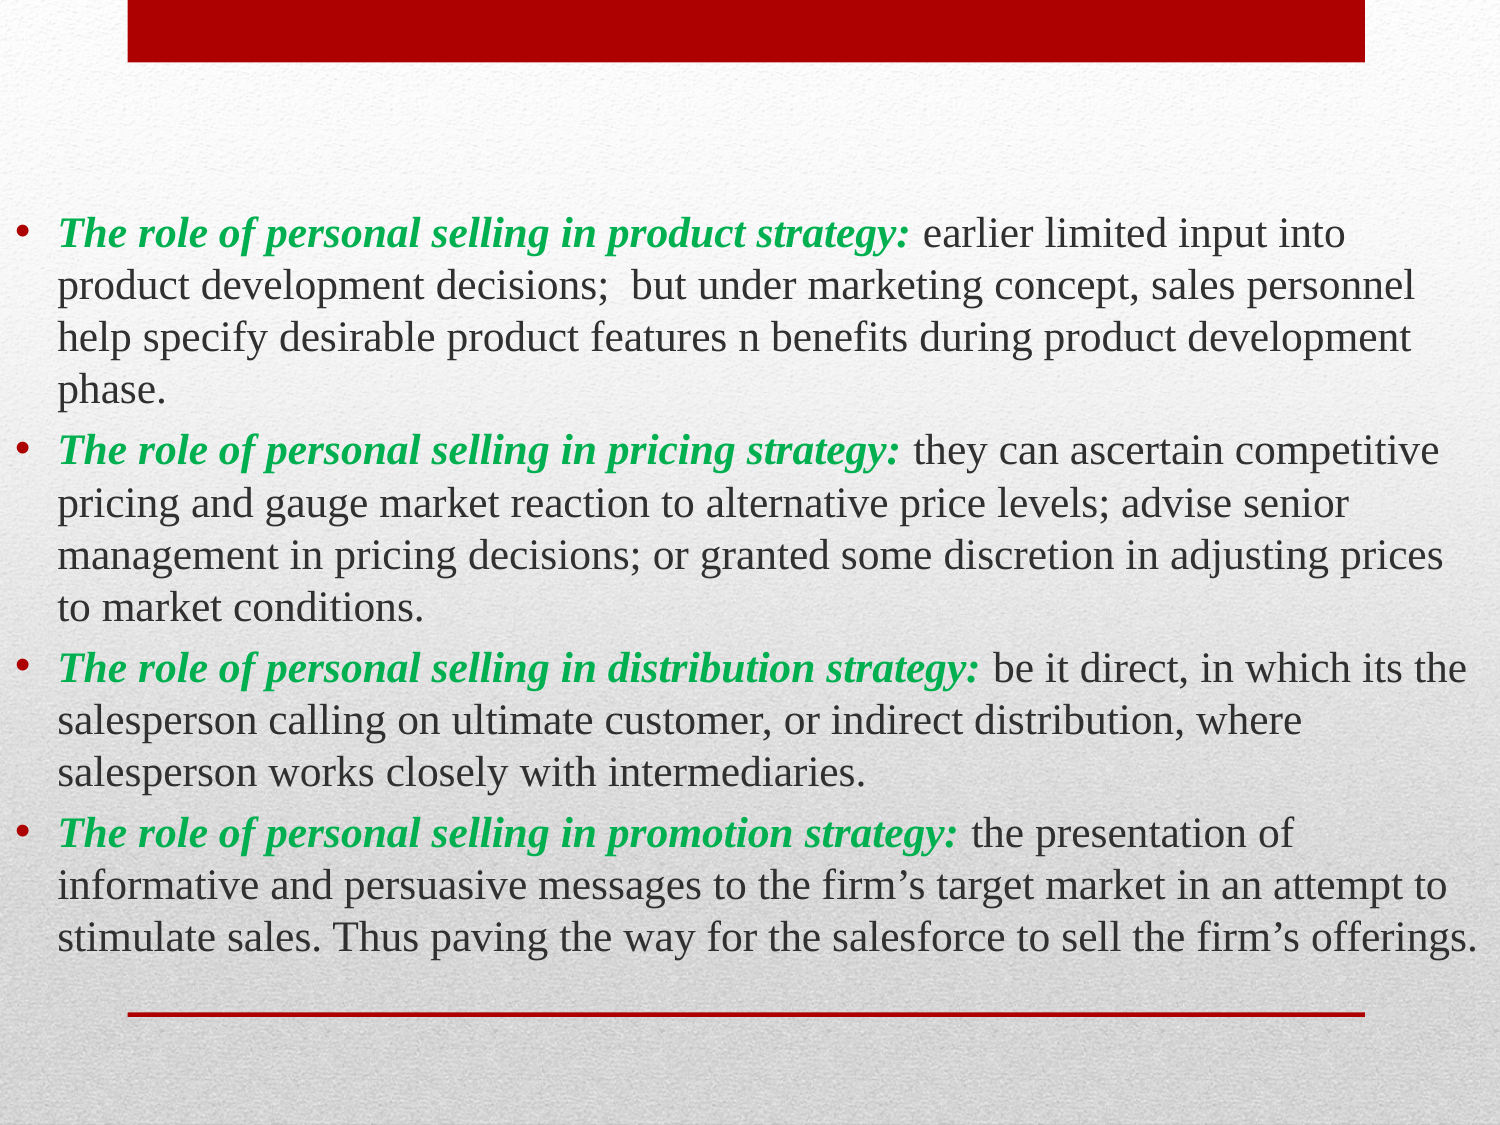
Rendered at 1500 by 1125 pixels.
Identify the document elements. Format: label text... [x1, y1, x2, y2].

list The role of personal selling in product strategy: earlier limited input into product development decisions; but under marketing concept, sales personnel help specify desirable product features n benefits during product development phase. The role of personal selling in pricing strategy: they can ascertain competitive pricing and gauge market reaction to alternative price levels; advise senior management in pricing decisions; or granted some discretion in adjusting prices to market conditions. The role of personal selling in distribution strategy: be it direct, in which its the salesperson calling on ultimate customer, or indirect distribution, where salesperson works closely with intermediaries. The role of personal selling in promotion strategy: the presentation of informative and persuasive messages to the firm’s target market in an attempt to stimulate sales. Thus paving the way for the salesforce to sell the firm’s offerings. [0, 75, 1500, 1000]
